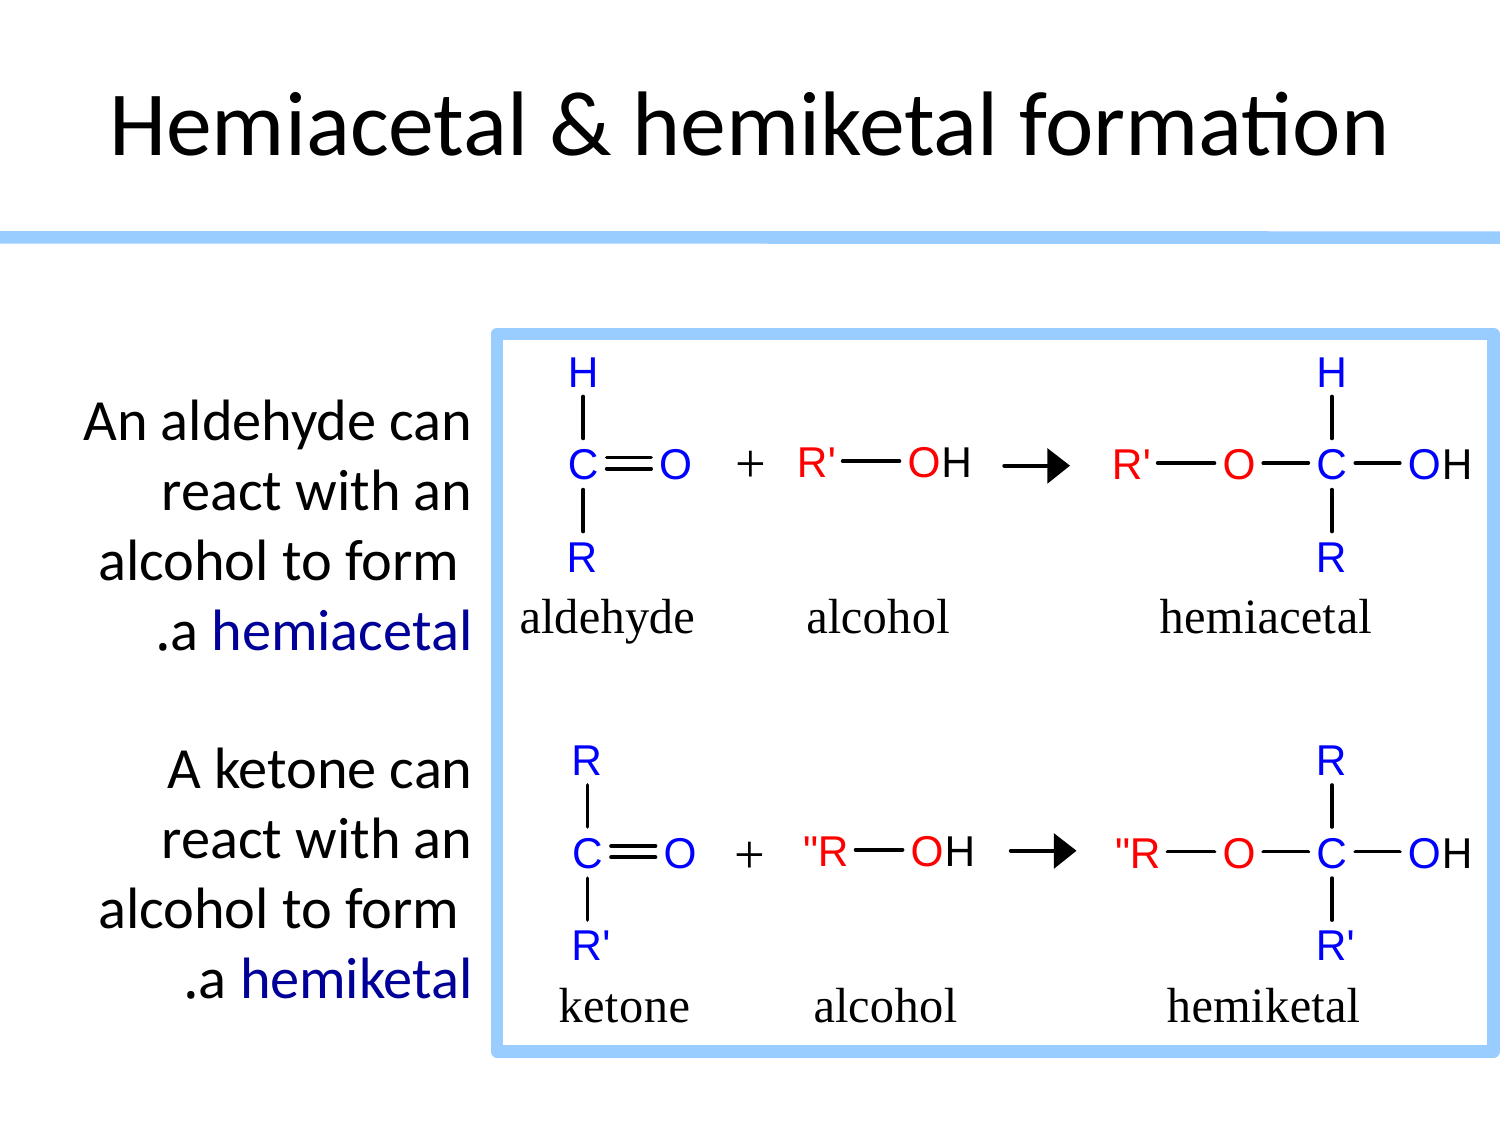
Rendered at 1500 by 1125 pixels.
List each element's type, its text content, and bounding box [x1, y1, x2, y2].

list An aldehyde can react with an alcohol to form a hemiacetal. A ketone can react with an alcohol to form a hemiketal. [50, 375, 482, 1050]
title Hemiacetal & hemiketal formation [56, 24, 1444, 213]
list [487, 324, 1500, 1058]
